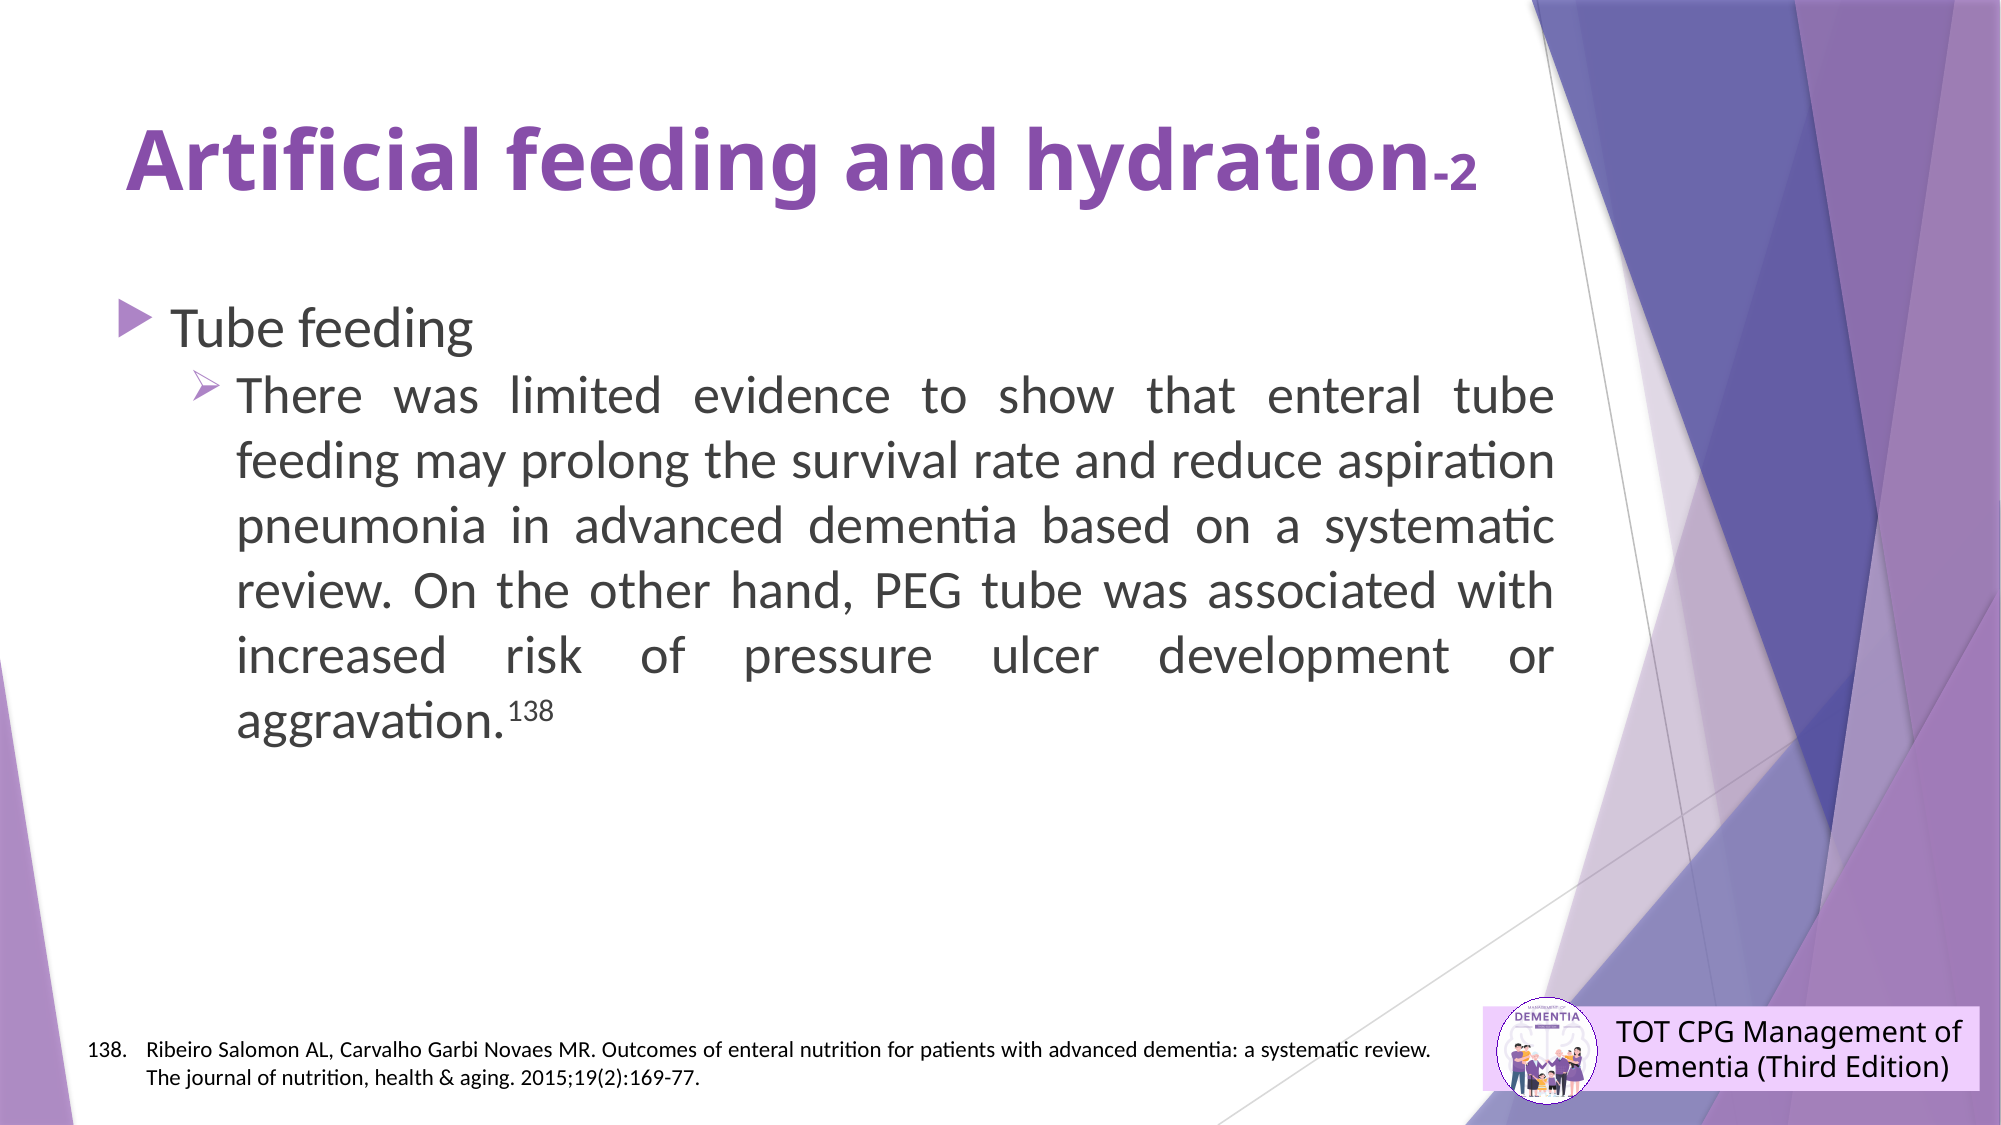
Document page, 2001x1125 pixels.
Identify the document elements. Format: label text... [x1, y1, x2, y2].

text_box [1482, 996, 1981, 1105]
title Artificial feeding and hydration-2 [111, 99, 1522, 281]
text_box Ribeiro Salomon AL, Carvalho Garbi Novaes MR. Outcomes of enteral nutrition for patients with advanced dementia: a systematic review. The journal of nutrition, health & aging. 2015;19(2):169-77. [72, 1027, 1448, 1098]
list Tube feeding There was limited evidence to show that enteral tube feeding may prolong the survival rate and reduce aspiration pneumonia in advanced dementia based on a systematic review. On the other hand, PEG tube was associated with increased risk of pressure ulcer development or aggravation.138 [99, 281, 1573, 931]
